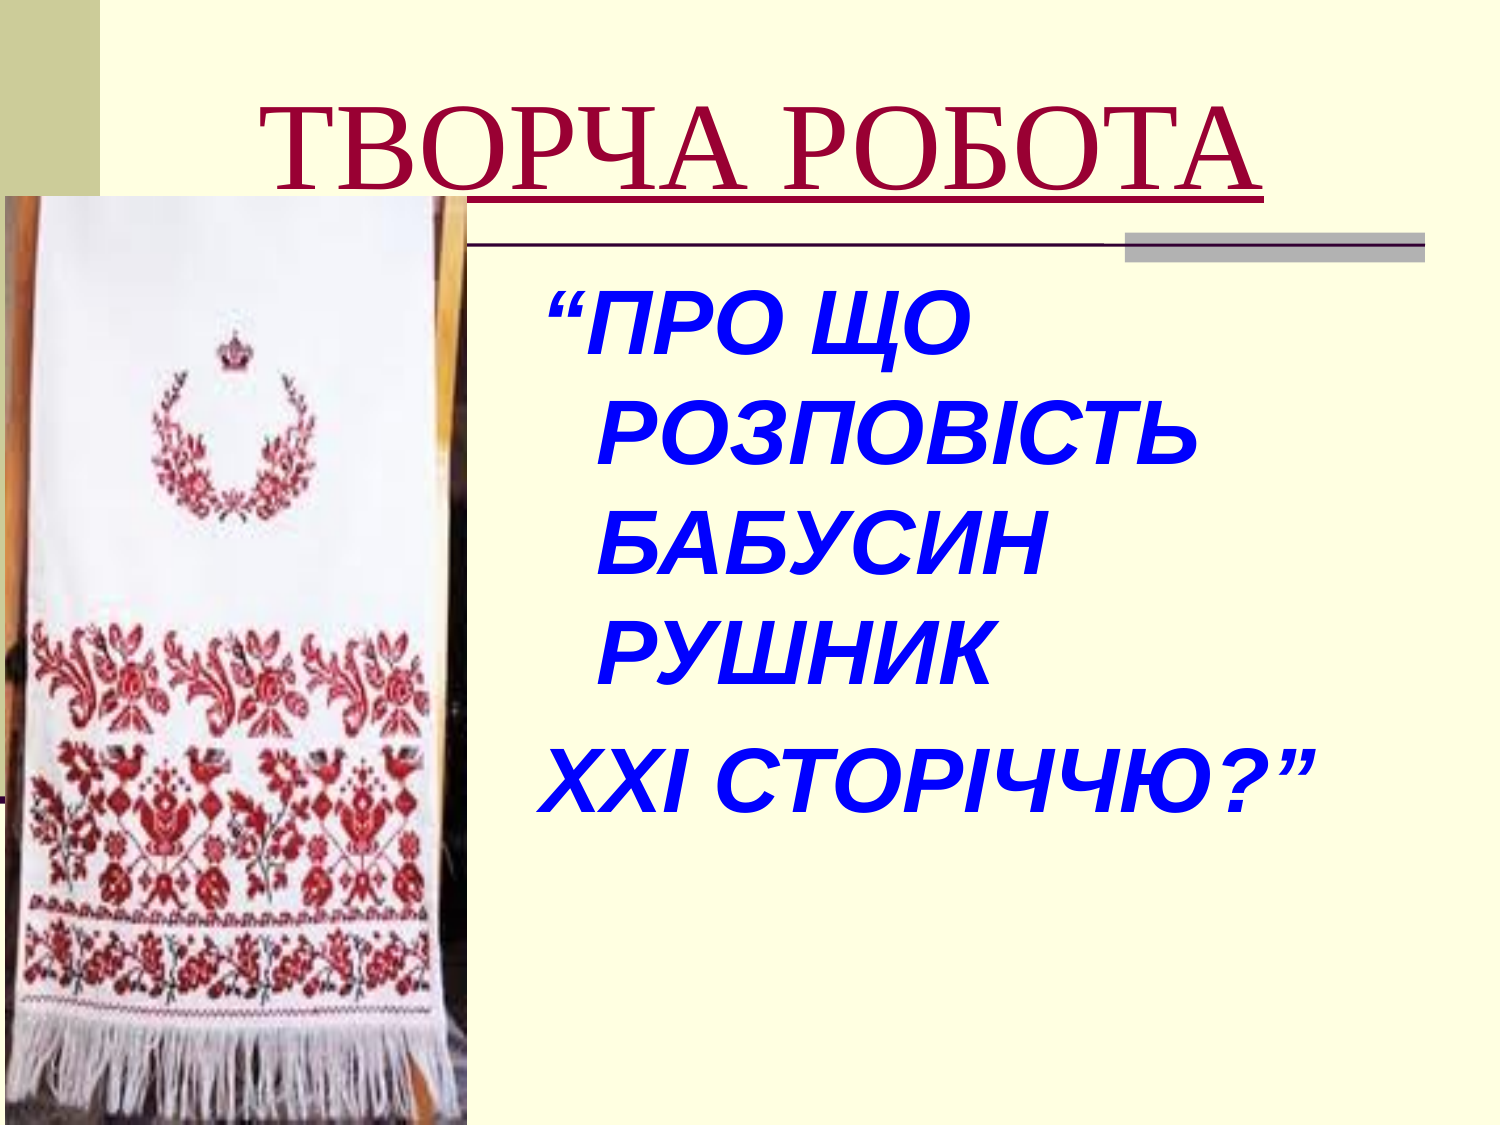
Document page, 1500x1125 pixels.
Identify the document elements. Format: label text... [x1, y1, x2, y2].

list “ПРО ЩО РОЗПОВІСТЬ БАБУСИН РУШНИК XXI СТОРІЧЧЮ?” [525, 255, 1426, 1006]
picture [5, 196, 467, 1125]
title ТВОРЧА РОБОТА [149, 45, 1426, 234]
